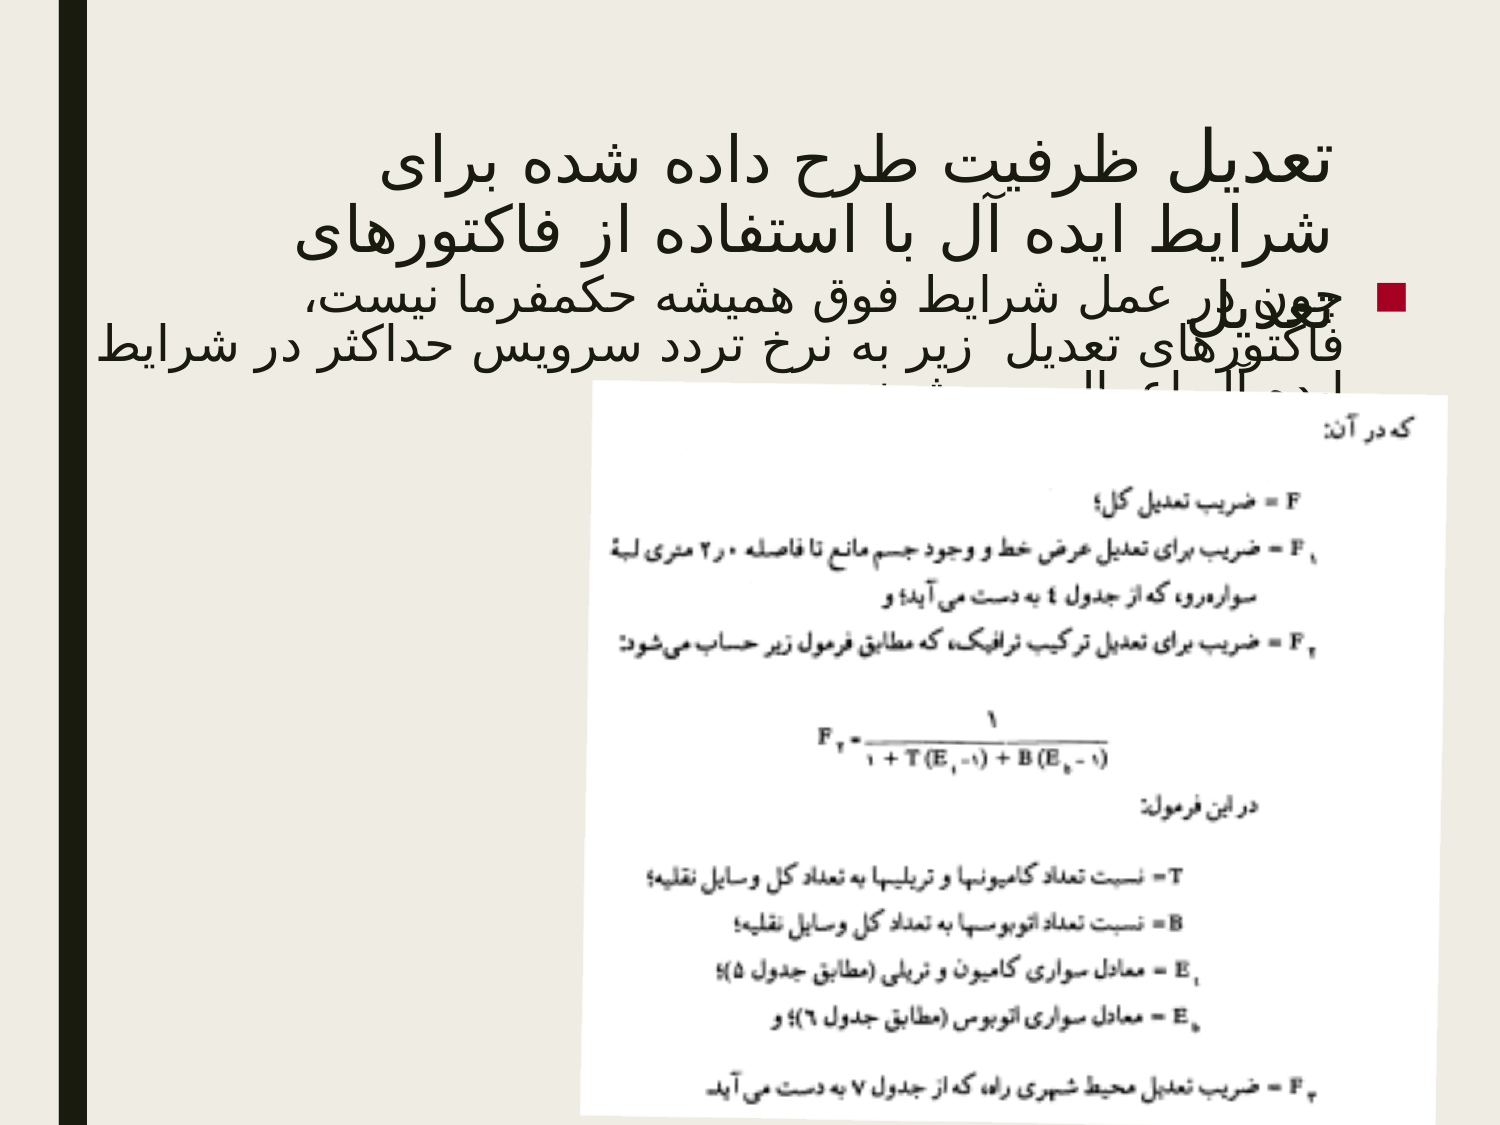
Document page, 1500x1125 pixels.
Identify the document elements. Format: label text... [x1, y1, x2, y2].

picture [581, 381, 1447, 1125]
title تعدیل ظرفیت طرح داده شده برای شرایط ایده آل با استفاده از فاکتورهای تعدیل [168, 112, 1351, 267]
list چون در عمل شرایط فوق همیشه حکمفرما نیست، فاکتورهای تعدیل زیر به نرخ تردد سرویس حداکثر در شرایط ایده آل اعمال می شوند. F=F1×F2 ×F3 [64, 267, 1425, 1083]
